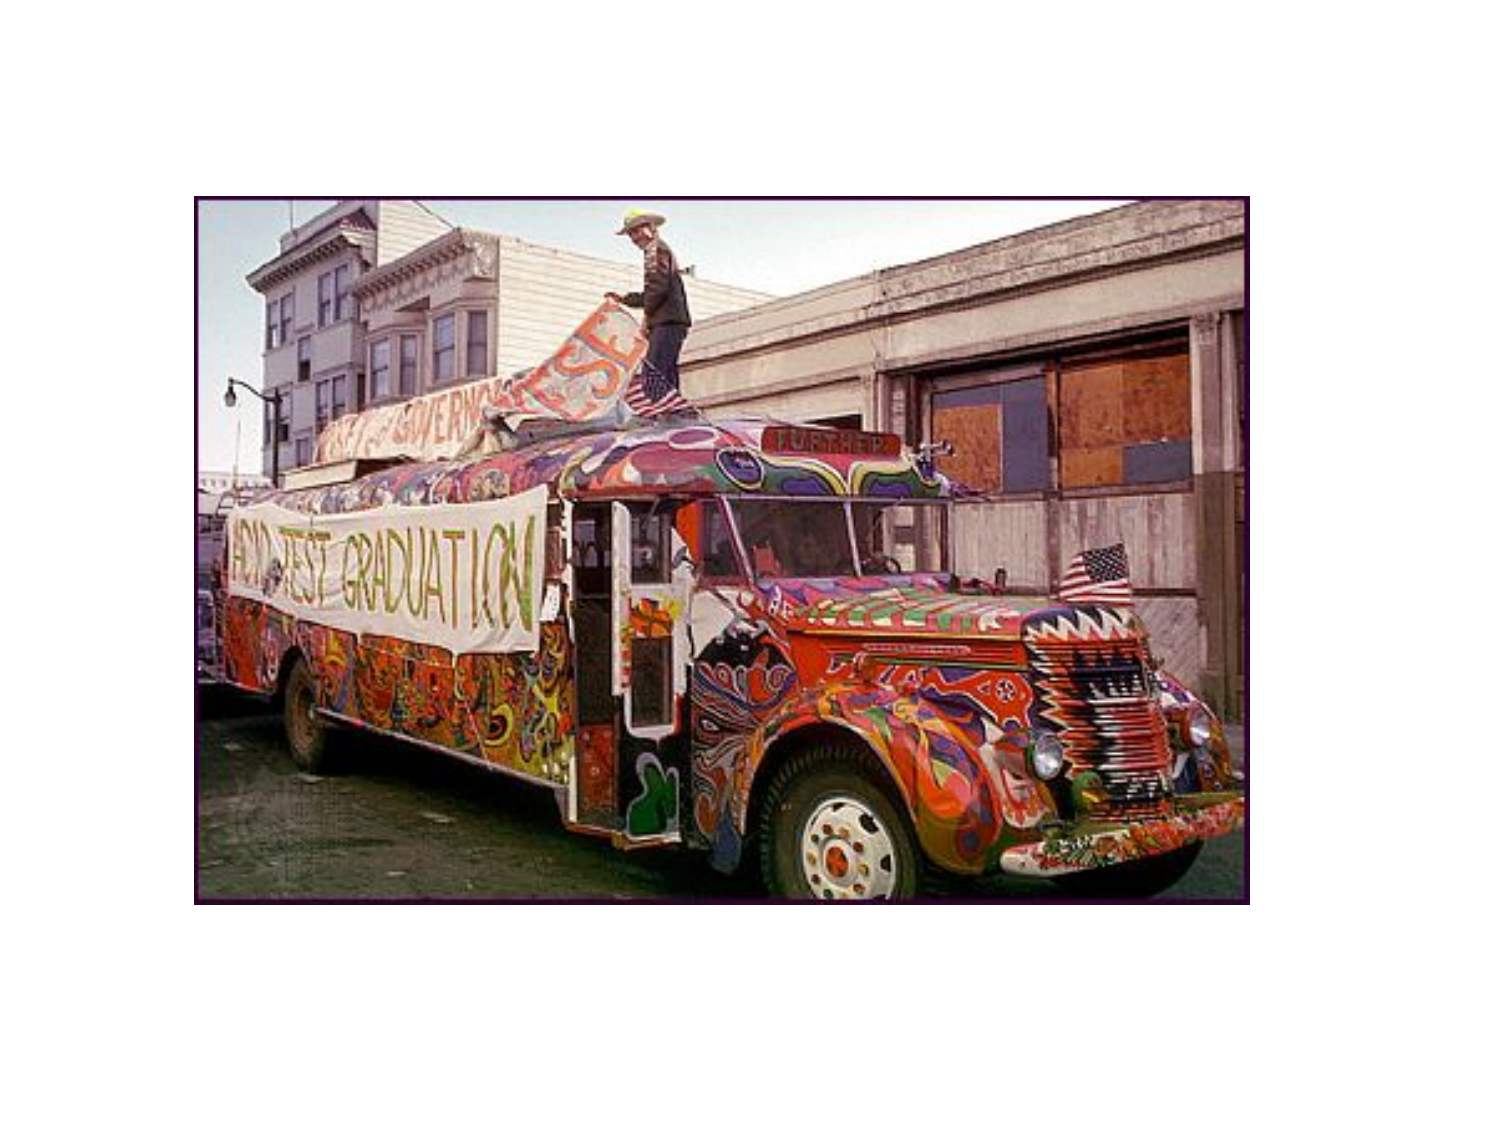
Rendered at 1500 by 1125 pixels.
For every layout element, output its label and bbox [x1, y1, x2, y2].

picture [194, 196, 1250, 906]
